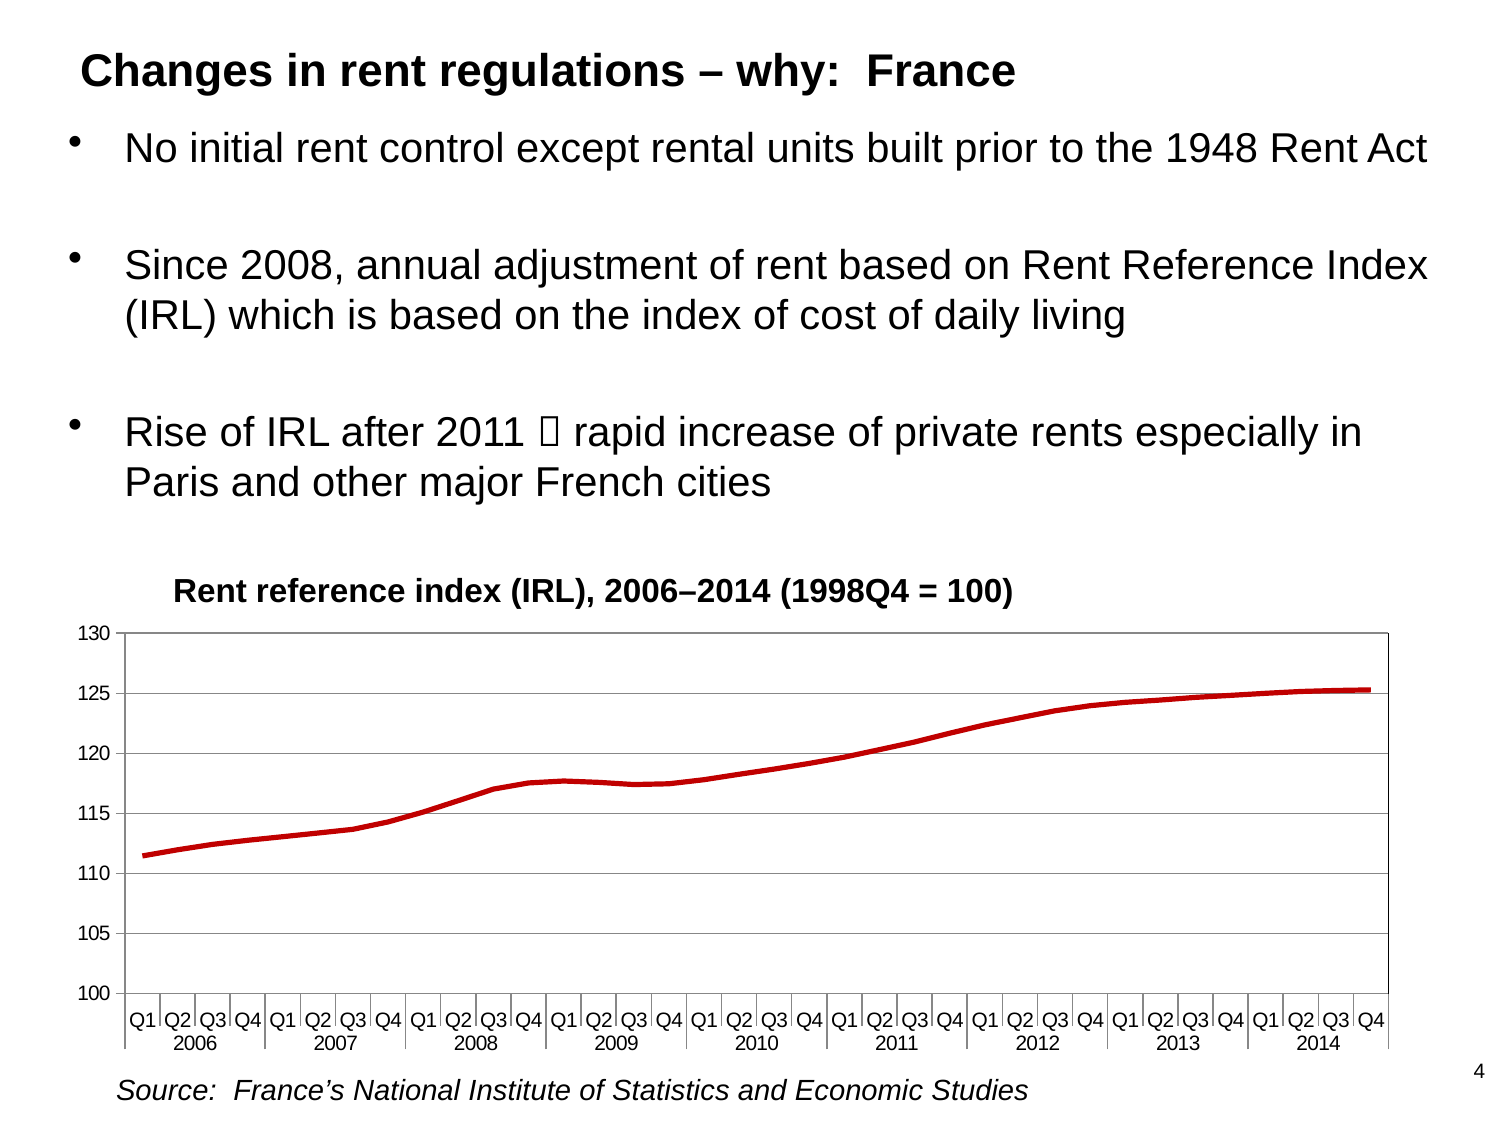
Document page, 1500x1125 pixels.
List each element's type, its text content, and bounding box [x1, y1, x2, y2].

text_box Source: France’s National Institute of Statistics and Economic Studies [101, 1073, 1046, 1114]
slide_number 4 [1187, 1050, 1500, 1125]
list No initial rent control except rental units built prior to the 1948 Rent Act Since 2008, annual adjustment of rent based on Rent Reference Index (IRL) which is based on the index of cost of daily living Rise of IRL after 2011  rapid increase of private rents especially in Paris and other major French cities Rent reference index (IRL), 2006–2014 (1998Q4 = 100) [53, 113, 1471, 528]
title Changes in rent regulations – why: France [64, 0, 1388, 138]
chart [52, 621, 1424, 1065]
